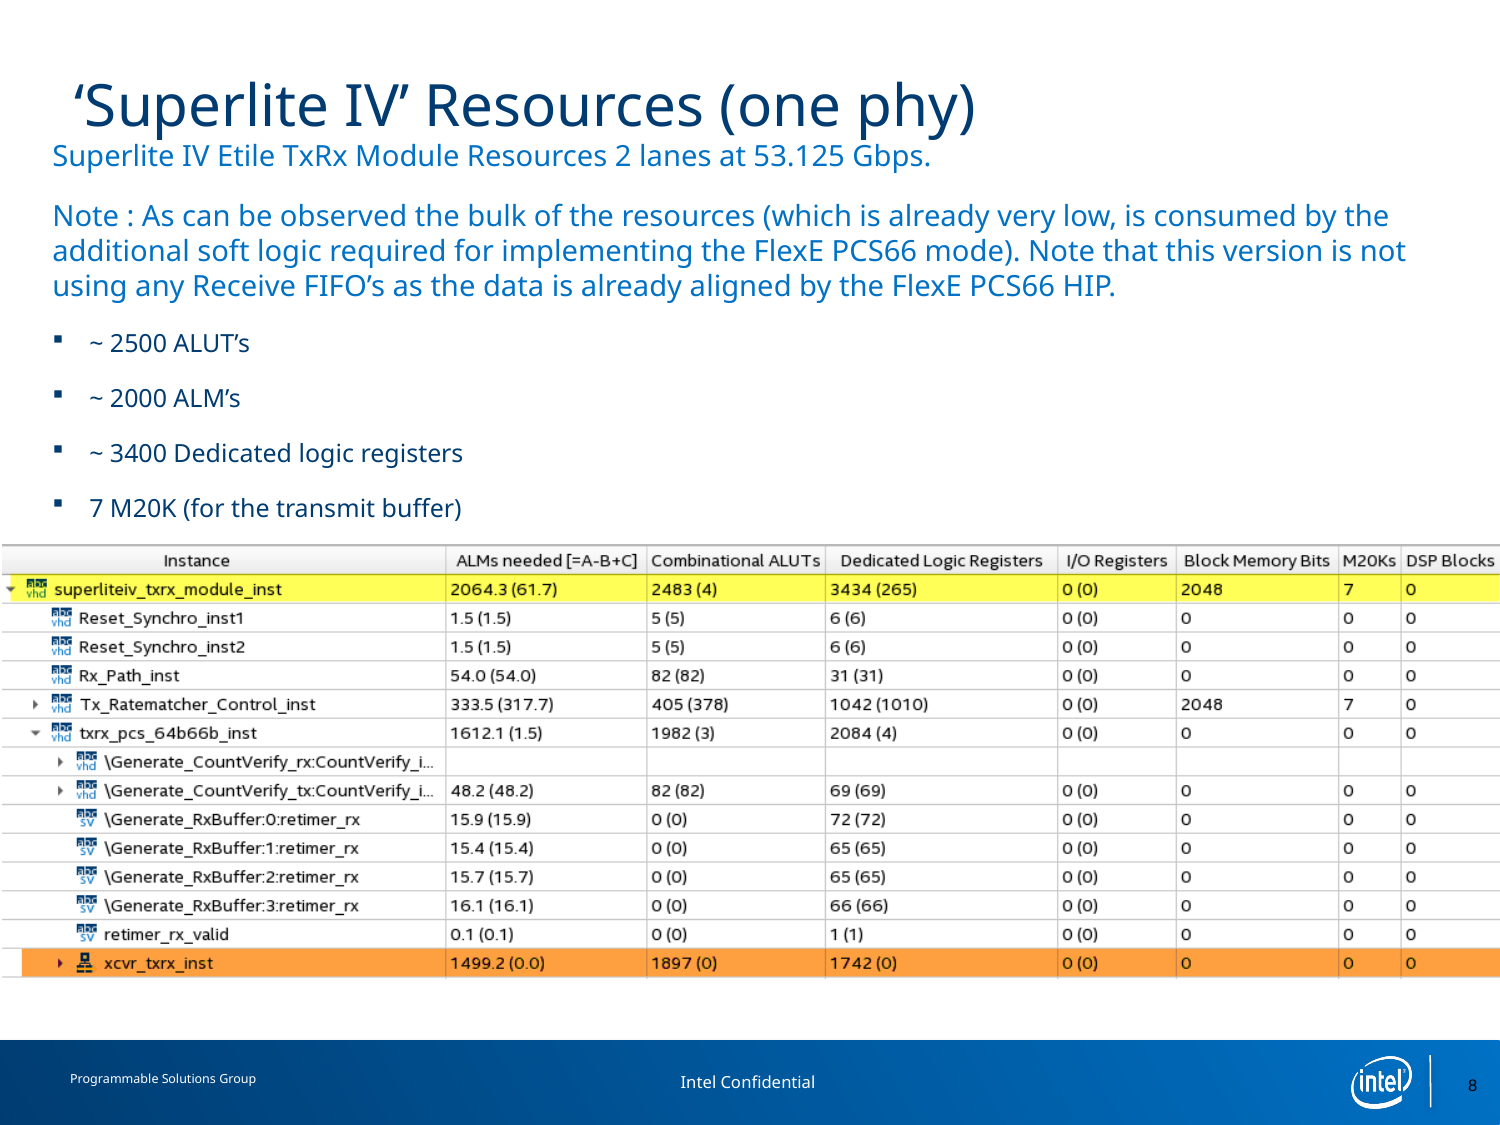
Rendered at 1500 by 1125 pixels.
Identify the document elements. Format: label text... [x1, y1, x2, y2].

title ‘Superlite IV’ Resources (one phy) [74, 67, 1425, 137]
list Superlite IV Etile TxRx Module Resources 2 lanes at 53.125 Gbps. Note : As can be observed the bulk of the resources (which is already very low, is consumed by the additional soft logic required for implementing the FlexE PCS66 mode). Note that this version is not using any Receive FIFO’s as the data is already aligned by the FlexE PCS66 HIP. ~ 2500 ALUT’s ~ 2000 ALM’s ~ 3400 Dedicated logic registers 7 M20K (for the transmit buffer) [52, 137, 1448, 542]
picture [1, 544, 1500, 979]
slide_number 8 [1127, 1055, 1478, 1116]
